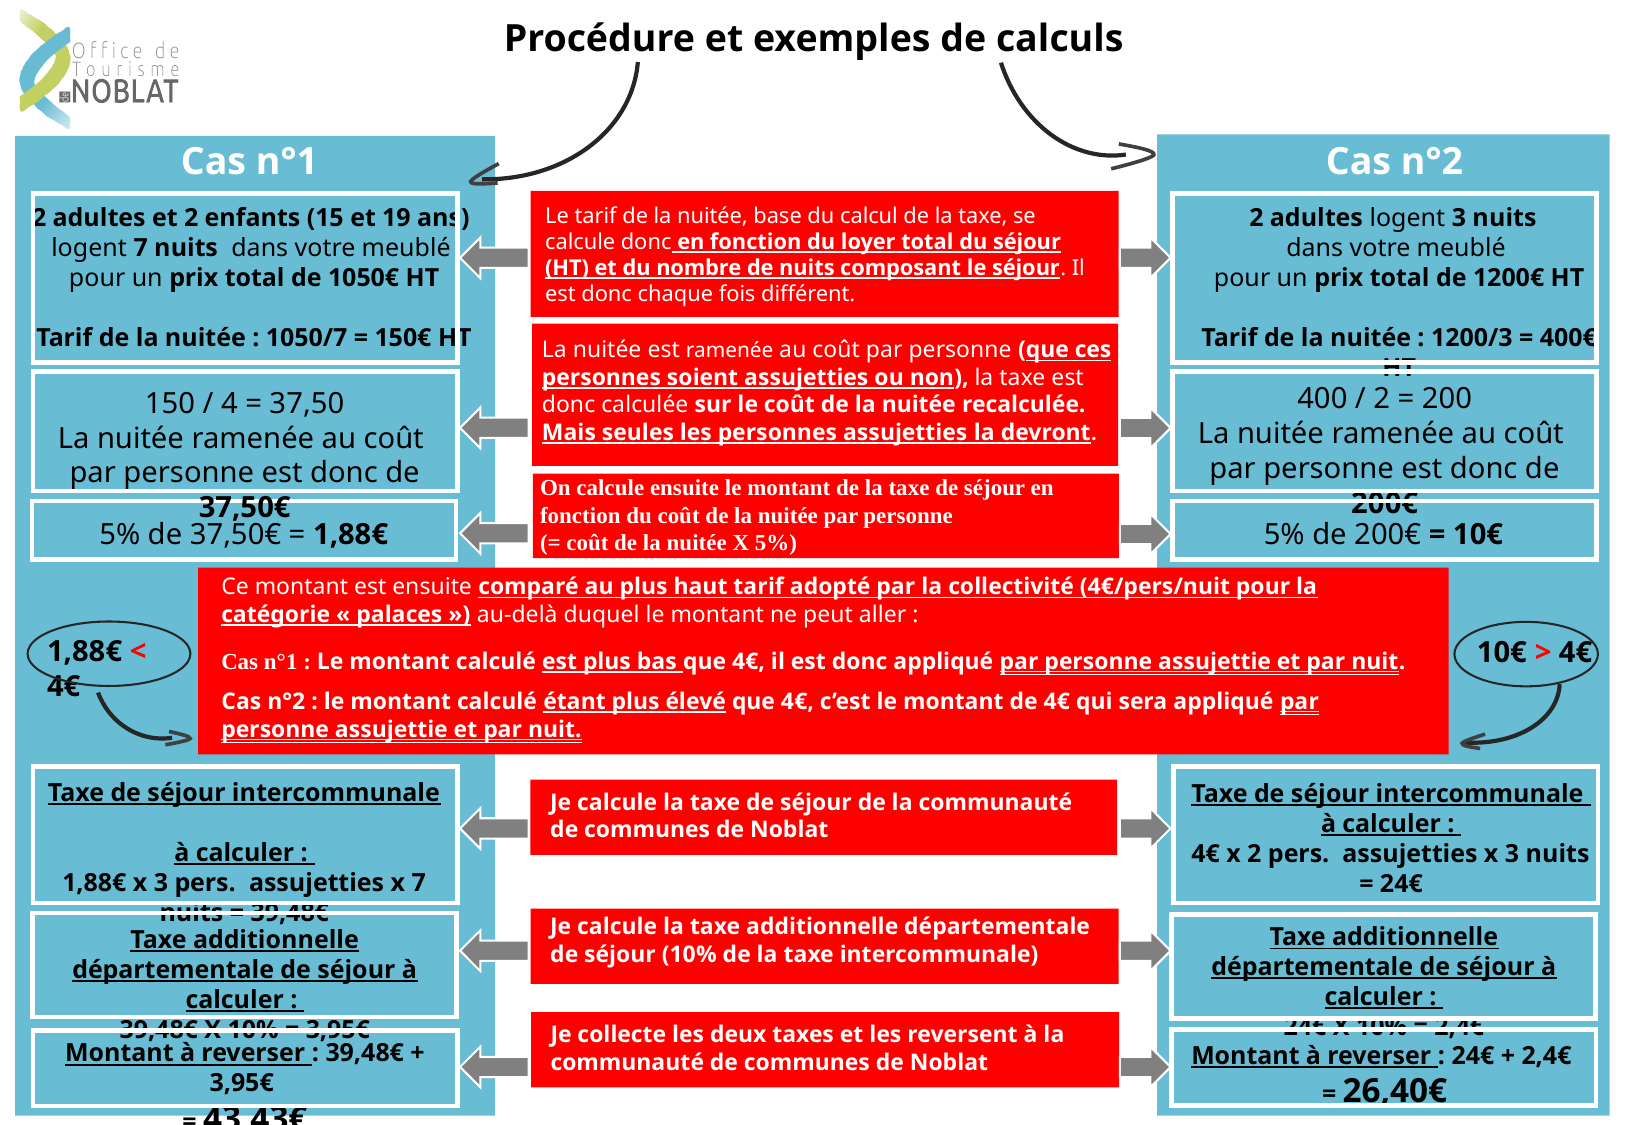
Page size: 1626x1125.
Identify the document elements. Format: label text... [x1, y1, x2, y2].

text_box Procédure et exemples de calculs [639, 6, 993, 111]
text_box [93, 596, 229, 750]
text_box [527, 323, 1127, 496]
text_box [1171, 1029, 1597, 1106]
text_box [1120, 1044, 1171, 1090]
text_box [32, 1029, 458, 1114]
text_box Cas n°1 2 adultes et 2 enfants (15 et 19 ans) logent 7 nuits dans votre meublé pour un prix total de 1050€ HT Tarif de la nuitée : 1050/7 = 150€ HT [13, 129, 496, 361]
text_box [31, 500, 457, 563]
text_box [531, 1012, 1120, 1088]
text_box [458, 405, 527, 451]
text_box [458, 1044, 530, 1090]
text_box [1169, 500, 1598, 566]
text_box [15, 361, 496, 1116]
text_box [1157, 177, 1167, 251]
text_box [530, 779, 1118, 855]
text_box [530, 904, 1119, 985]
text_box [458, 805, 530, 852]
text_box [32, 766, 458, 913]
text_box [530, 190, 1119, 317]
text_box [32, 192, 458, 363]
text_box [198, 564, 1449, 755]
text_box [1119, 927, 1171, 974]
text_box [458, 510, 525, 557]
text_box [1125, 511, 1169, 557]
text_box [1119, 234, 1173, 281]
text_box [1157, 264, 1610, 1116]
text_box [458, 235, 530, 281]
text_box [308, 0, 639, 187]
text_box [1172, 371, 1597, 491]
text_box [525, 465, 1125, 564]
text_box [1454, 621, 1624, 697]
text_box [1127, 405, 1172, 451]
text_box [1171, 913, 1597, 1019]
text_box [1173, 766, 1609, 903]
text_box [32, 913, 458, 1018]
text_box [32, 371, 458, 491]
text_box [1172, 192, 1598, 363]
text_box [1460, 697, 1558, 743]
text_box [1118, 805, 1173, 852]
picture [18, 9, 179, 130]
text_box [458, 927, 530, 974]
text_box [27, 621, 93, 698]
text_box [1460, 733, 1486, 750]
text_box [993, 0, 1217, 177]
text_box Cas n°2 2 adultes logent 3 nuits dans votre meublé pour un prix total de 1200€ HT Tarif de la nuitée : 1200/3 = 400€ HT [1167, 129, 1625, 342]
